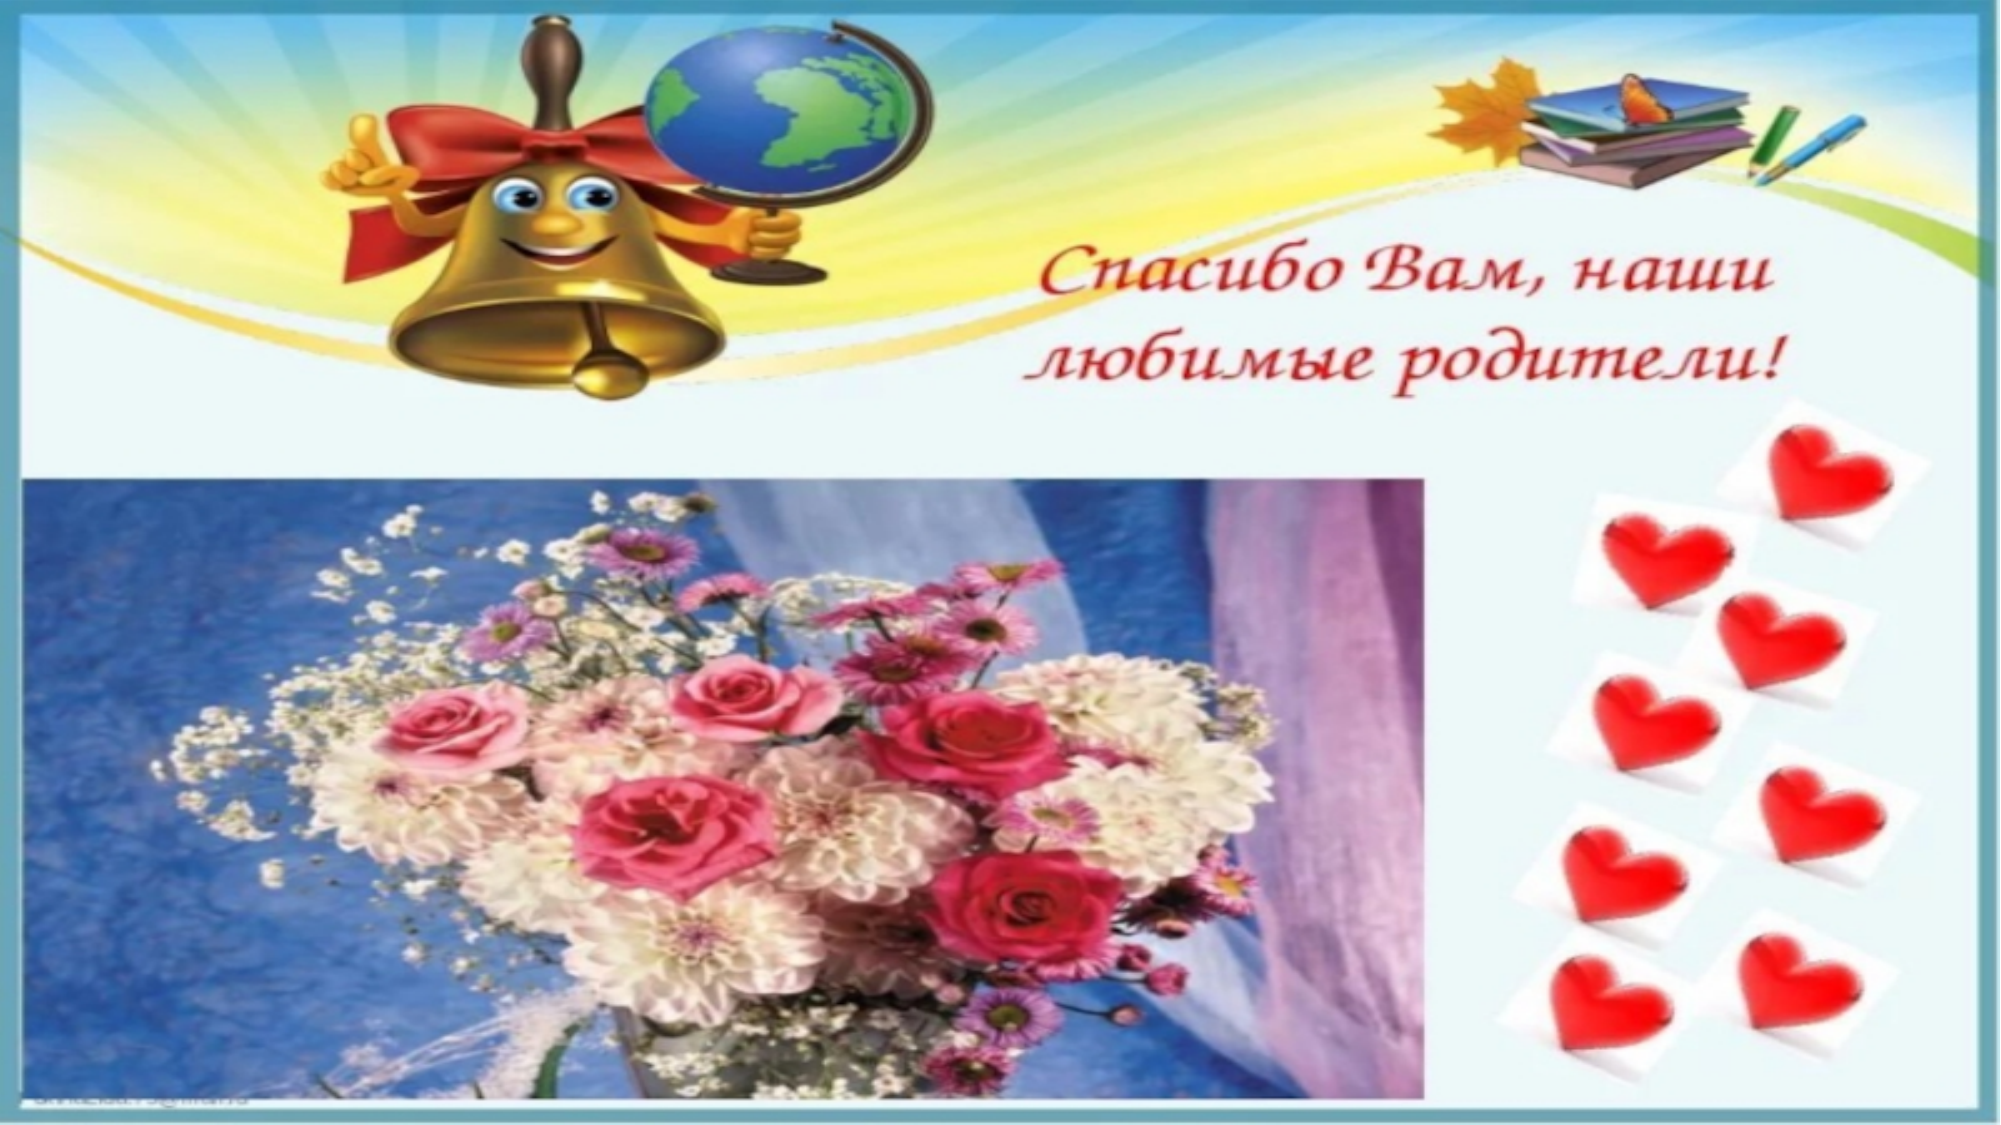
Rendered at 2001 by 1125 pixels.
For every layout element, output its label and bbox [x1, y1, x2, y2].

list [0, 0, 2000, 1125]
